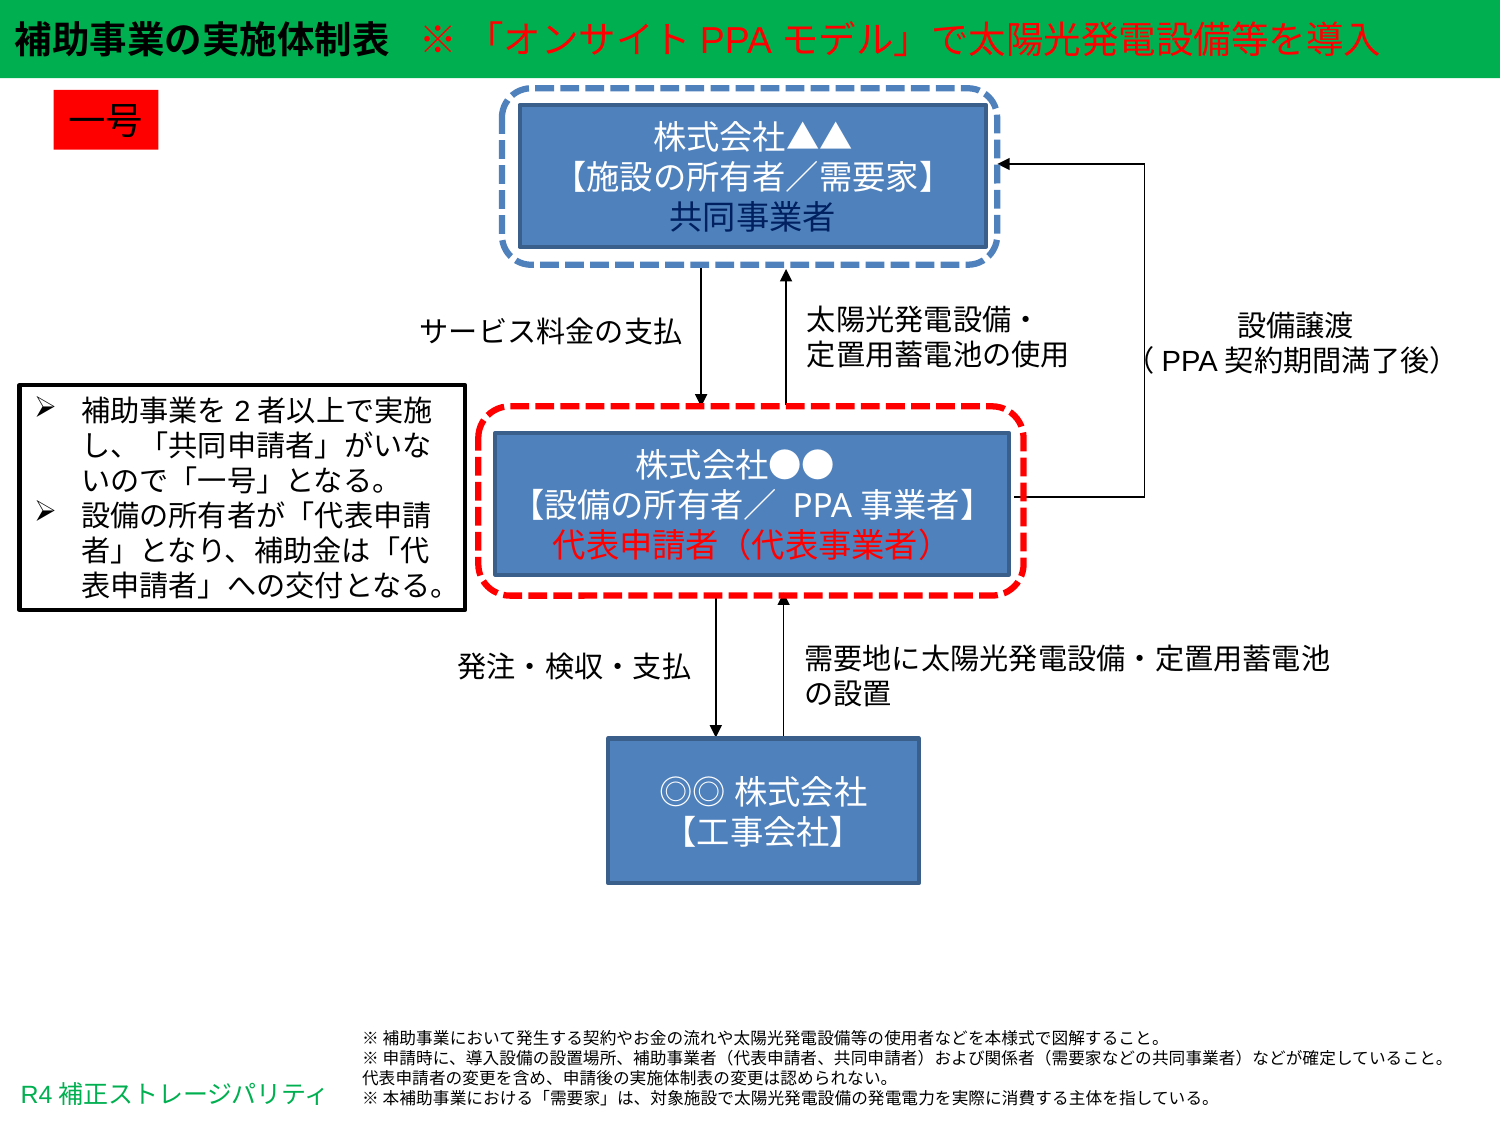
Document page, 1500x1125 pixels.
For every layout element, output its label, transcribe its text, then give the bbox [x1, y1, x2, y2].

text_box ◎◎株式会社 【工事会社】 [606, 736, 921, 885]
text_box 一号 [53, 89, 159, 150]
text_box 太陽光発電設備・ 定置用蓄電池の使用 [792, 294, 991, 379]
text_box 発注・検収・支払 [720, 640, 724, 691]
text_box サービス料金の支払 [404, 305, 696, 356]
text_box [996, 163, 1145, 498]
text_box [476, 404, 1026, 598]
text_box 設備譲渡 （PPA契約期間満了後） [1150, 299, 1481, 385]
text_box 発注・検収・支払 [442, 640, 711, 691]
text_box 補助事業を2者以上で実施し、「共同申請者」がいないので「一号」となる。 設備の所有者が「代表申請者」となり、補助金は「代表申請者」への交付となる。 [17, 383, 467, 612]
text_box 需要地に太陽光発電設備・定置用蓄電池の設置 [789, 633, 1353, 718]
text_box [499, 86, 1000, 267]
text_box ※「オンサイトPPAモデル」で太陽光発電設備等を導入 [404, 8, 1436, 69]
